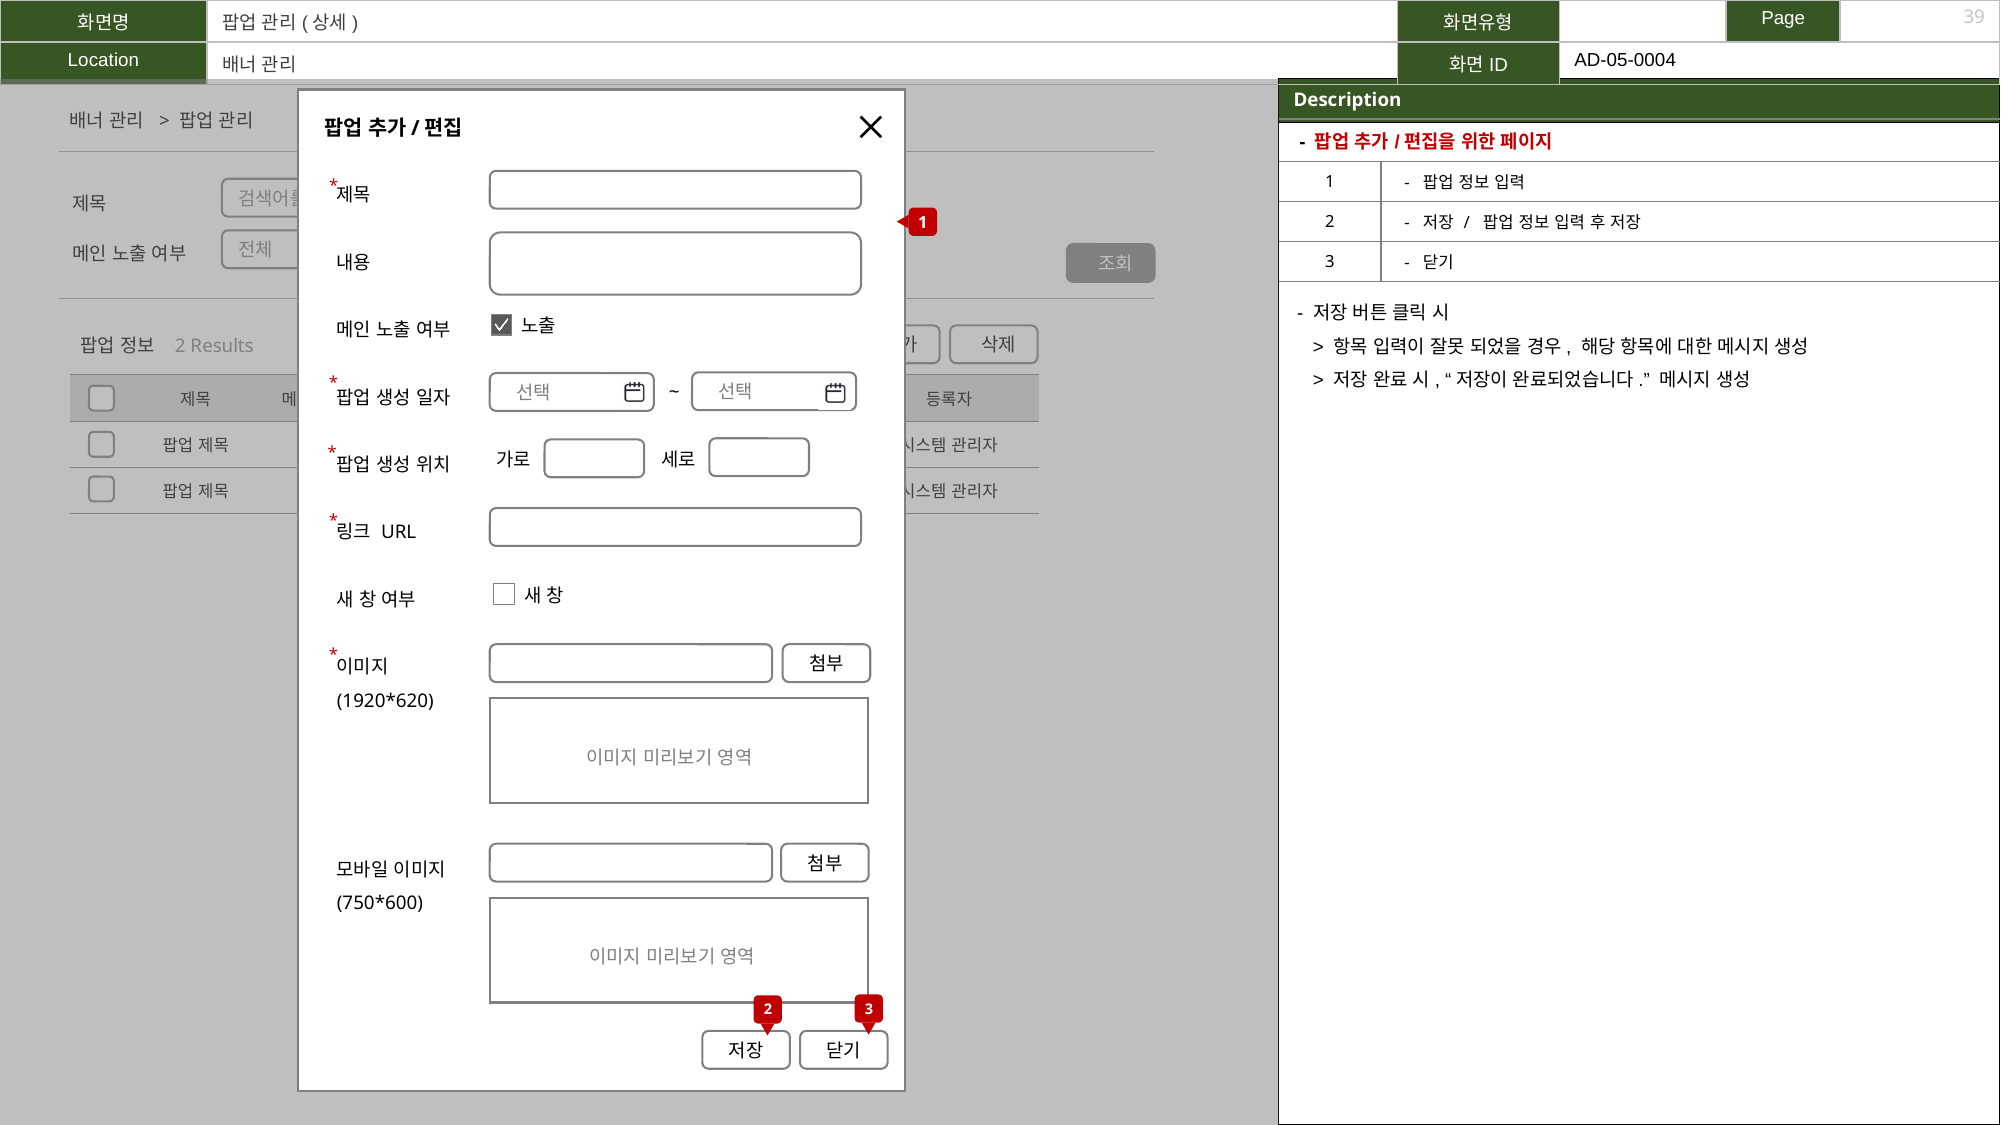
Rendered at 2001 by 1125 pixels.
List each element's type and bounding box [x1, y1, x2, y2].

table_cell [1382, 202, 2000, 241]
table_cell [1279, 162, 1380, 201]
picture [494, 314, 509, 335]
picture [547, 530, 674, 579]
text_box [1282, 281, 1975, 398]
table_cell [1382, 162, 2000, 201]
table_header [1279, 85, 1999, 118]
table_header [1398, 1, 1550, 41]
table_cell [1, 43, 206, 78]
table_cell [1279, 202, 1380, 241]
table_cell [1560, 48, 1999, 84]
text_box [0, 78, 1279, 1125]
table_header [1279, 120, 2000, 161]
picture [818, 377, 851, 410]
table_header [1, 1, 206, 41]
table_cell [1279, 242, 1380, 281]
table_cell [1382, 242, 2000, 281]
slide_number [1550, 0, 2000, 48]
table_cell [208, 43, 1397, 84]
table_header [208, 1, 1397, 41]
table_cell [1398, 43, 1559, 84]
table_cell [1279, 282, 1999, 1124]
picture [617, 376, 650, 409]
